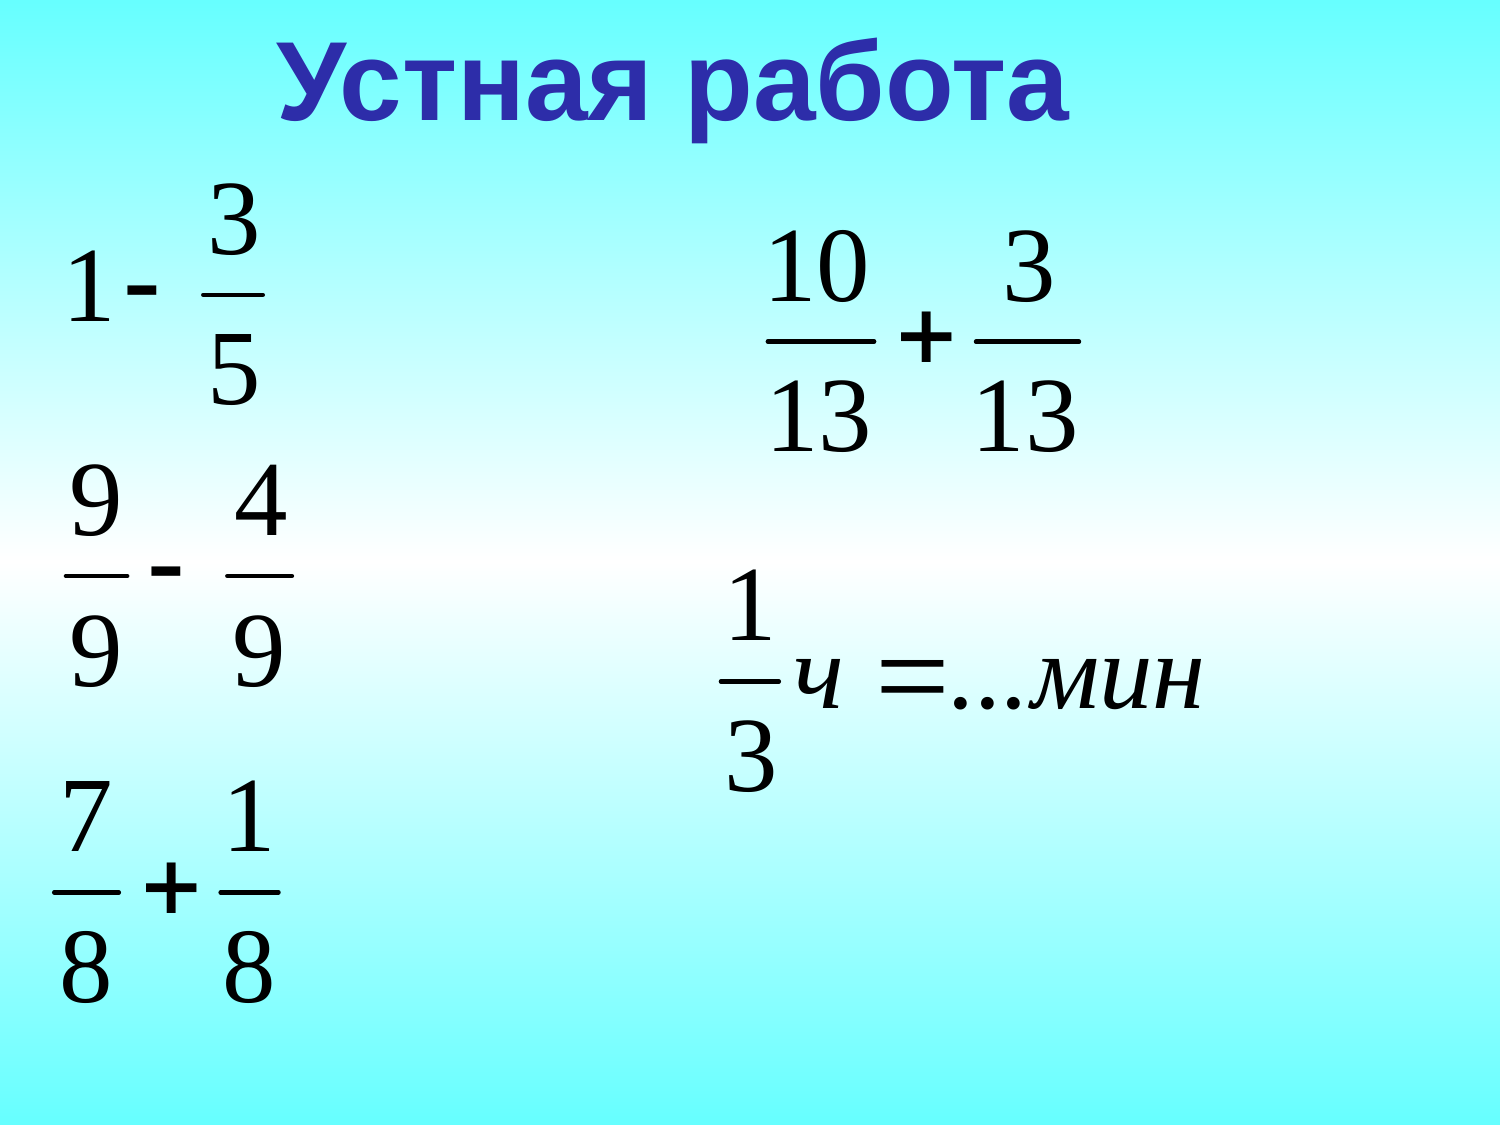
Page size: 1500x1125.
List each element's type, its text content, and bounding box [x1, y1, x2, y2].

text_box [702, 538, 1229, 816]
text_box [749, 198, 1098, 476]
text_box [36, 749, 304, 1027]
text_box Устная работа [261, 0, 1085, 150]
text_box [58, 152, 282, 429]
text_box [47, 433, 316, 710]
